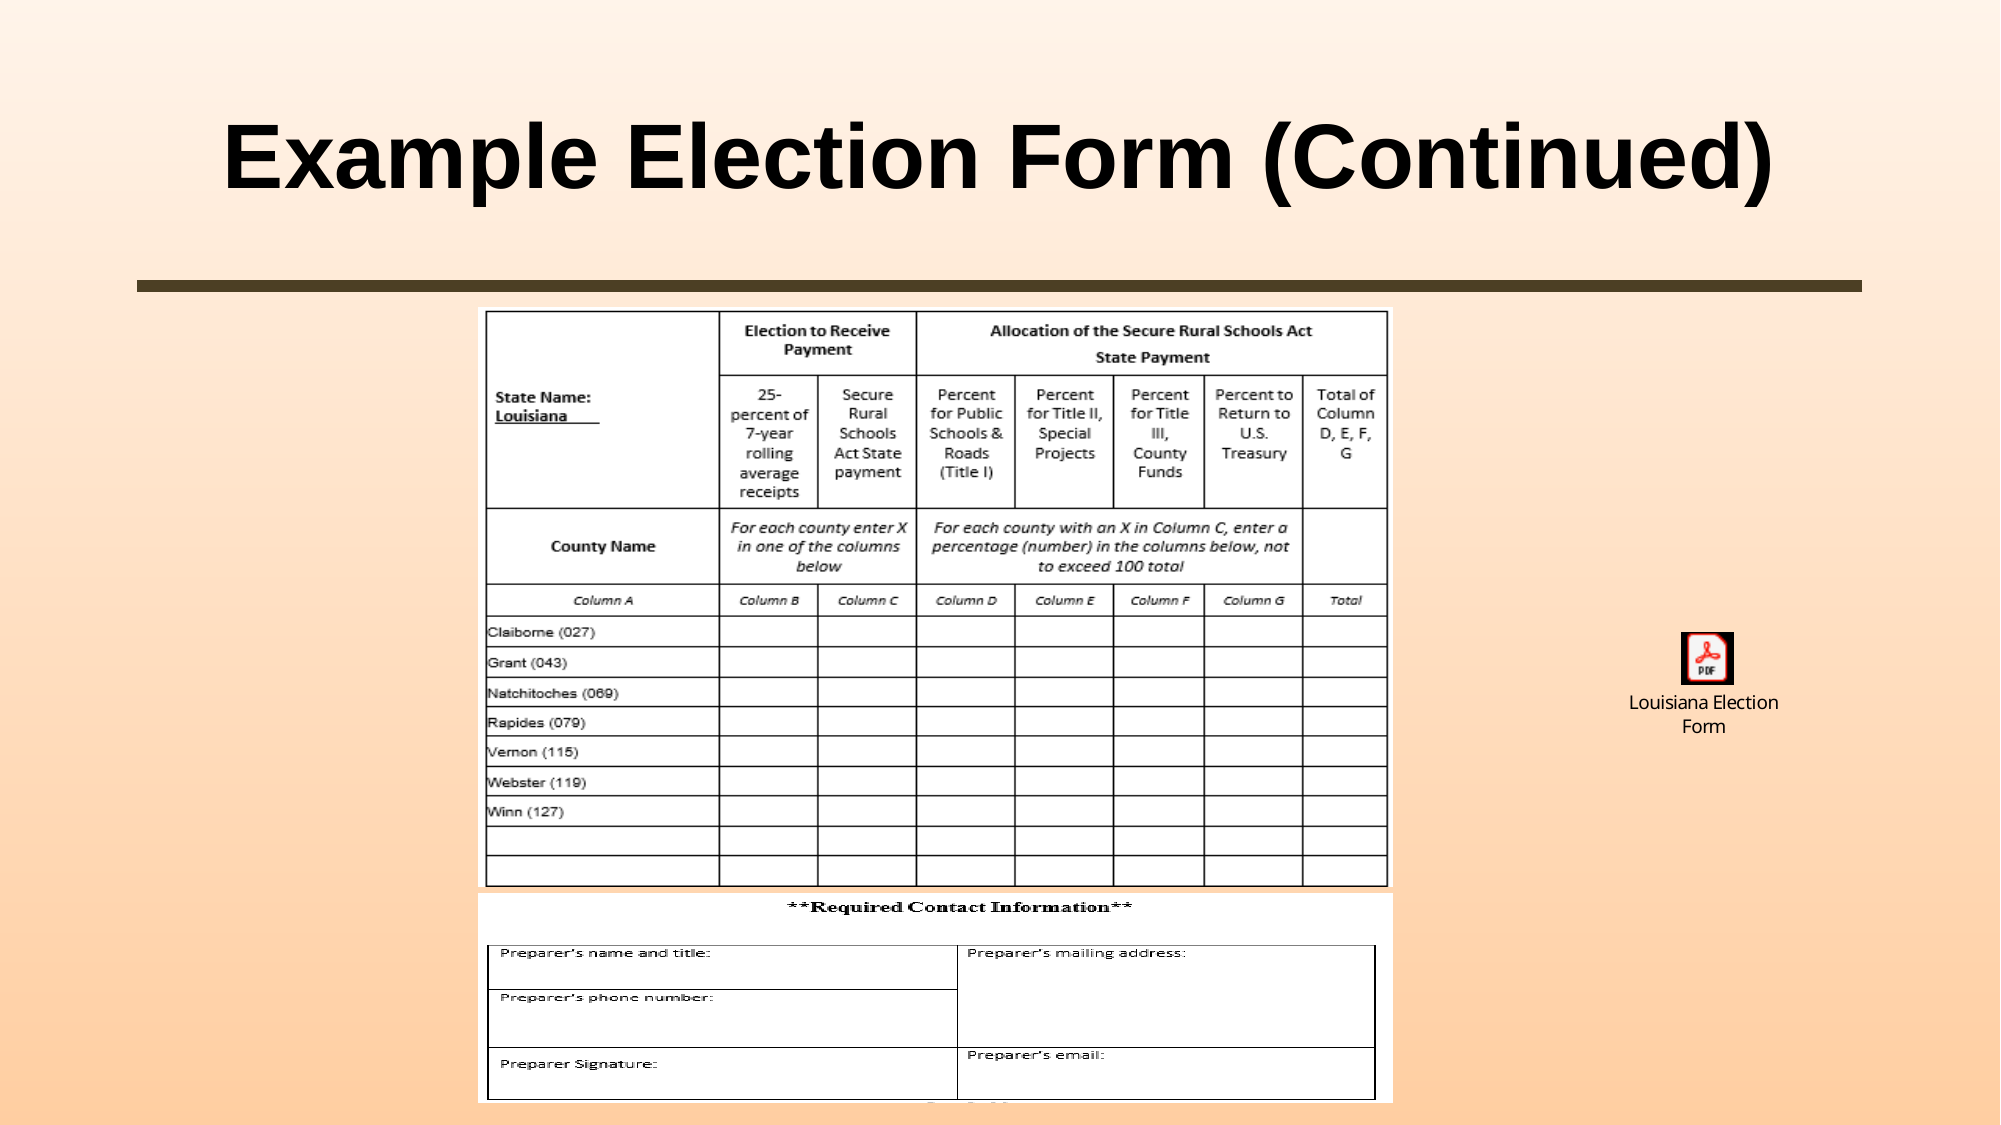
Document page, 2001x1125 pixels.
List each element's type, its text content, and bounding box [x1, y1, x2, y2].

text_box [1630, 632, 1782, 761]
title Example Election Form (Continued) [137, 102, 1863, 262]
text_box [478, 307, 1393, 1103]
